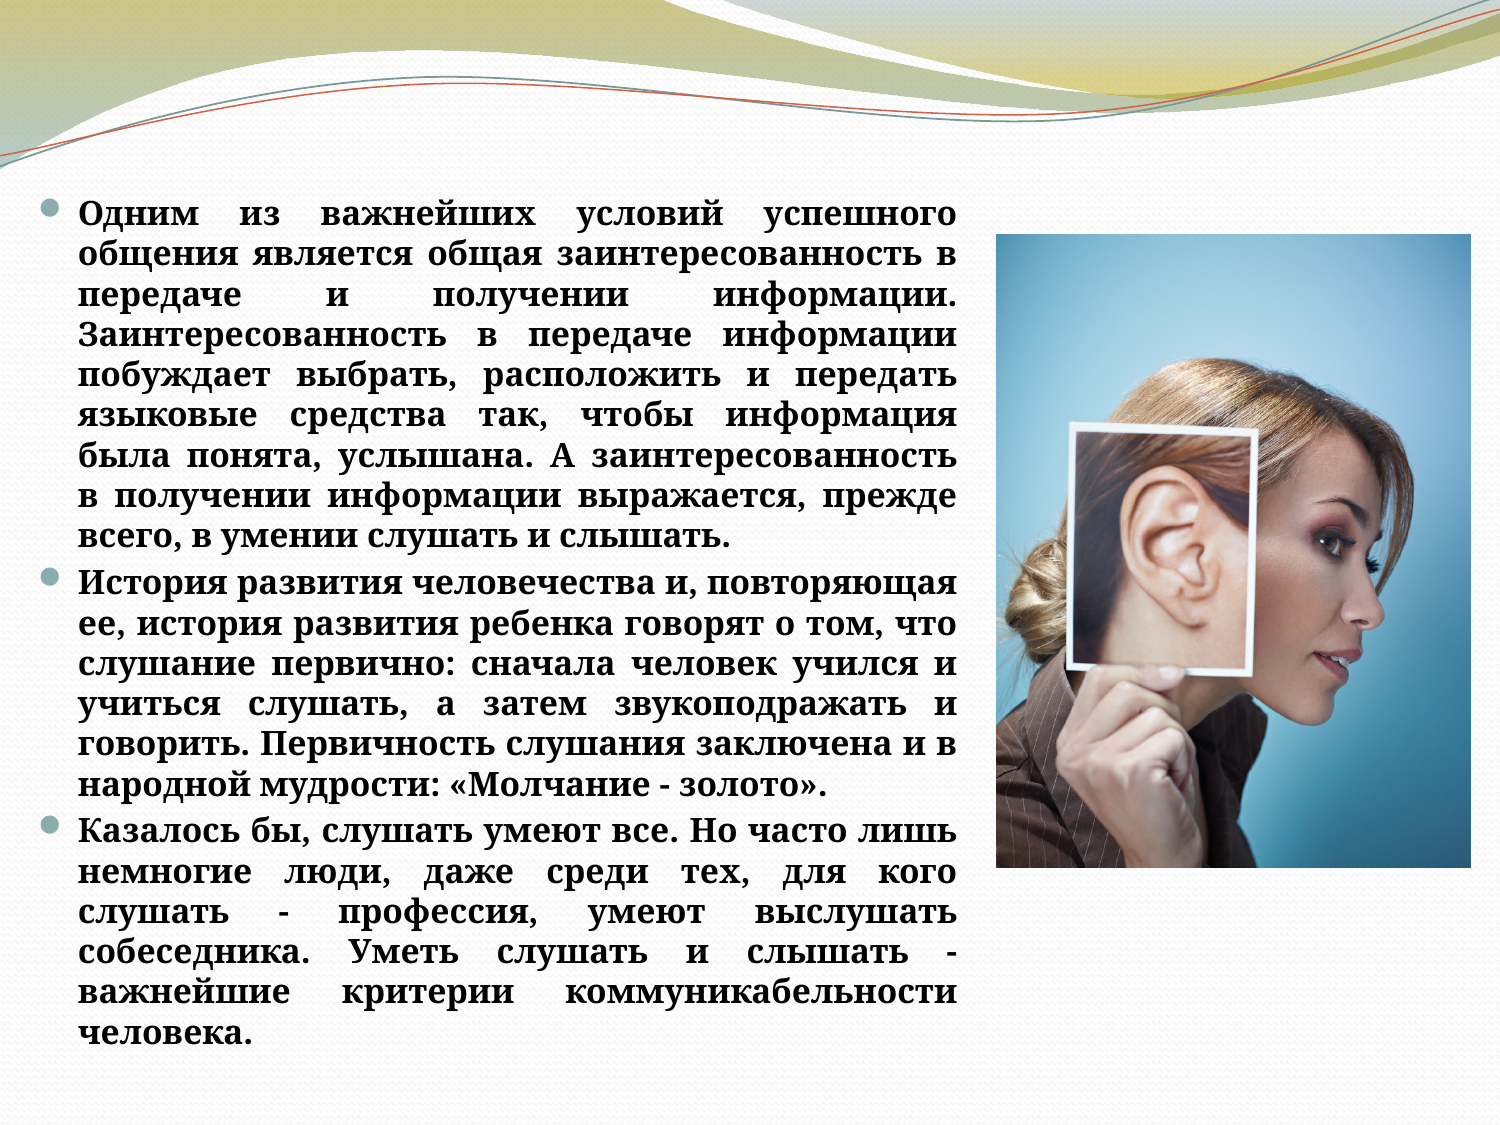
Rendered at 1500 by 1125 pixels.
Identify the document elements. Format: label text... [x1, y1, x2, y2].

picture [995, 234, 1471, 868]
list Одним из важнейших условий успешного общения является общая заинтересованность в передаче и получении информации. Заинтересованность в передаче информации побуждает выбрать, расположить и передать языковые средства так, чтобы информация была понята, услышана. А заинтересованность в получении информации выражается, прежде всего, в умении слушать и слышать. История развития человечества и, повторяющая ее, история развития ребенка говорят о том, что слушание первично: сначала человек учился и учиться слушать, а затем звукоподражать и говорить. Первичность слушания заключена и в народной мудрости: «Молчание - золото». Казалось бы, слушать умеют все. Но часто лишь немногие люди, даже среди тех, для кого слушать - профессия, умеют выслушать собеседника. Уметь слушать и слышать - важнейшие критерии коммуникабельности человека. [23, 184, 973, 1102]
